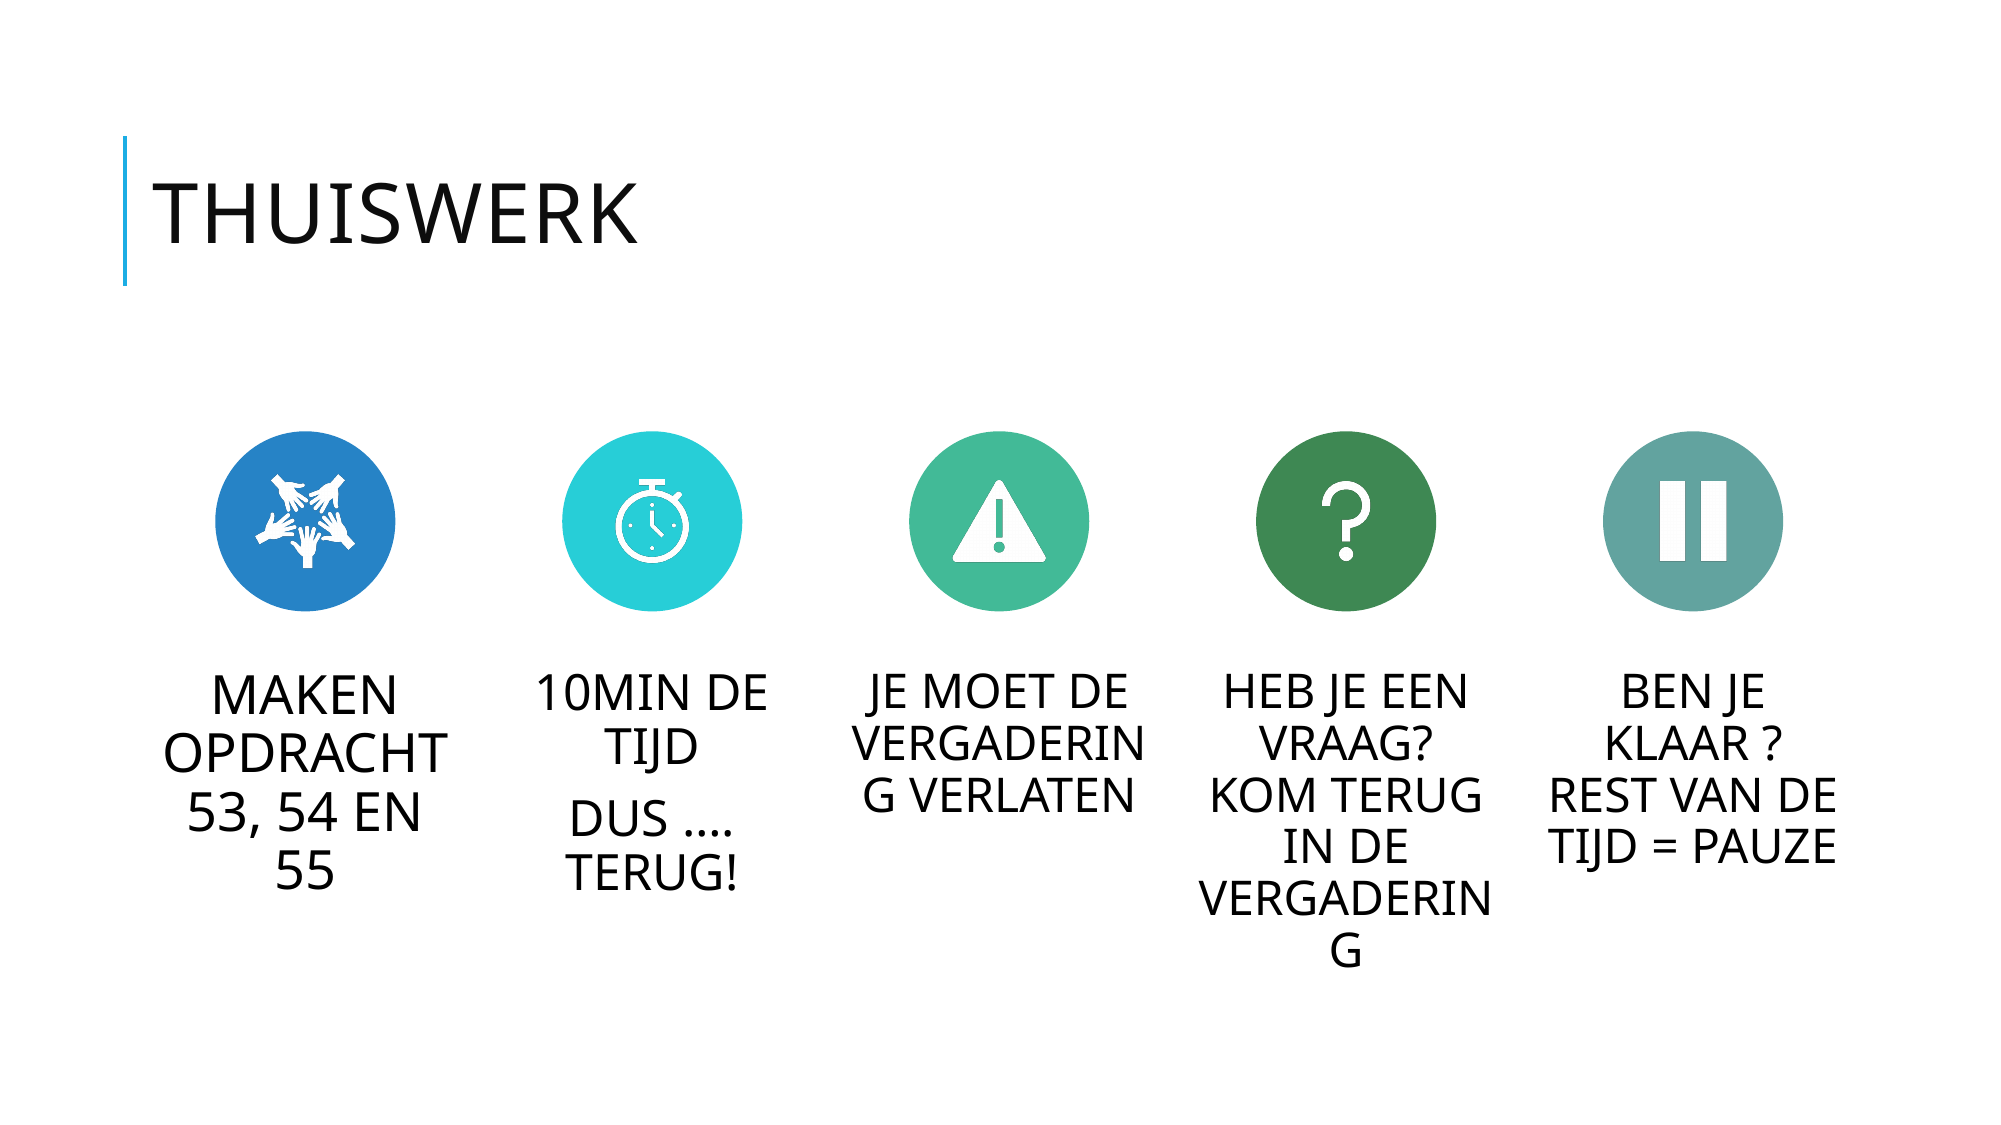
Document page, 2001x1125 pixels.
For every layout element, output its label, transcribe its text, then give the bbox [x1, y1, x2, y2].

title Thuiswerk [137, 131, 1862, 280]
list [137, 284, 1862, 1030]
